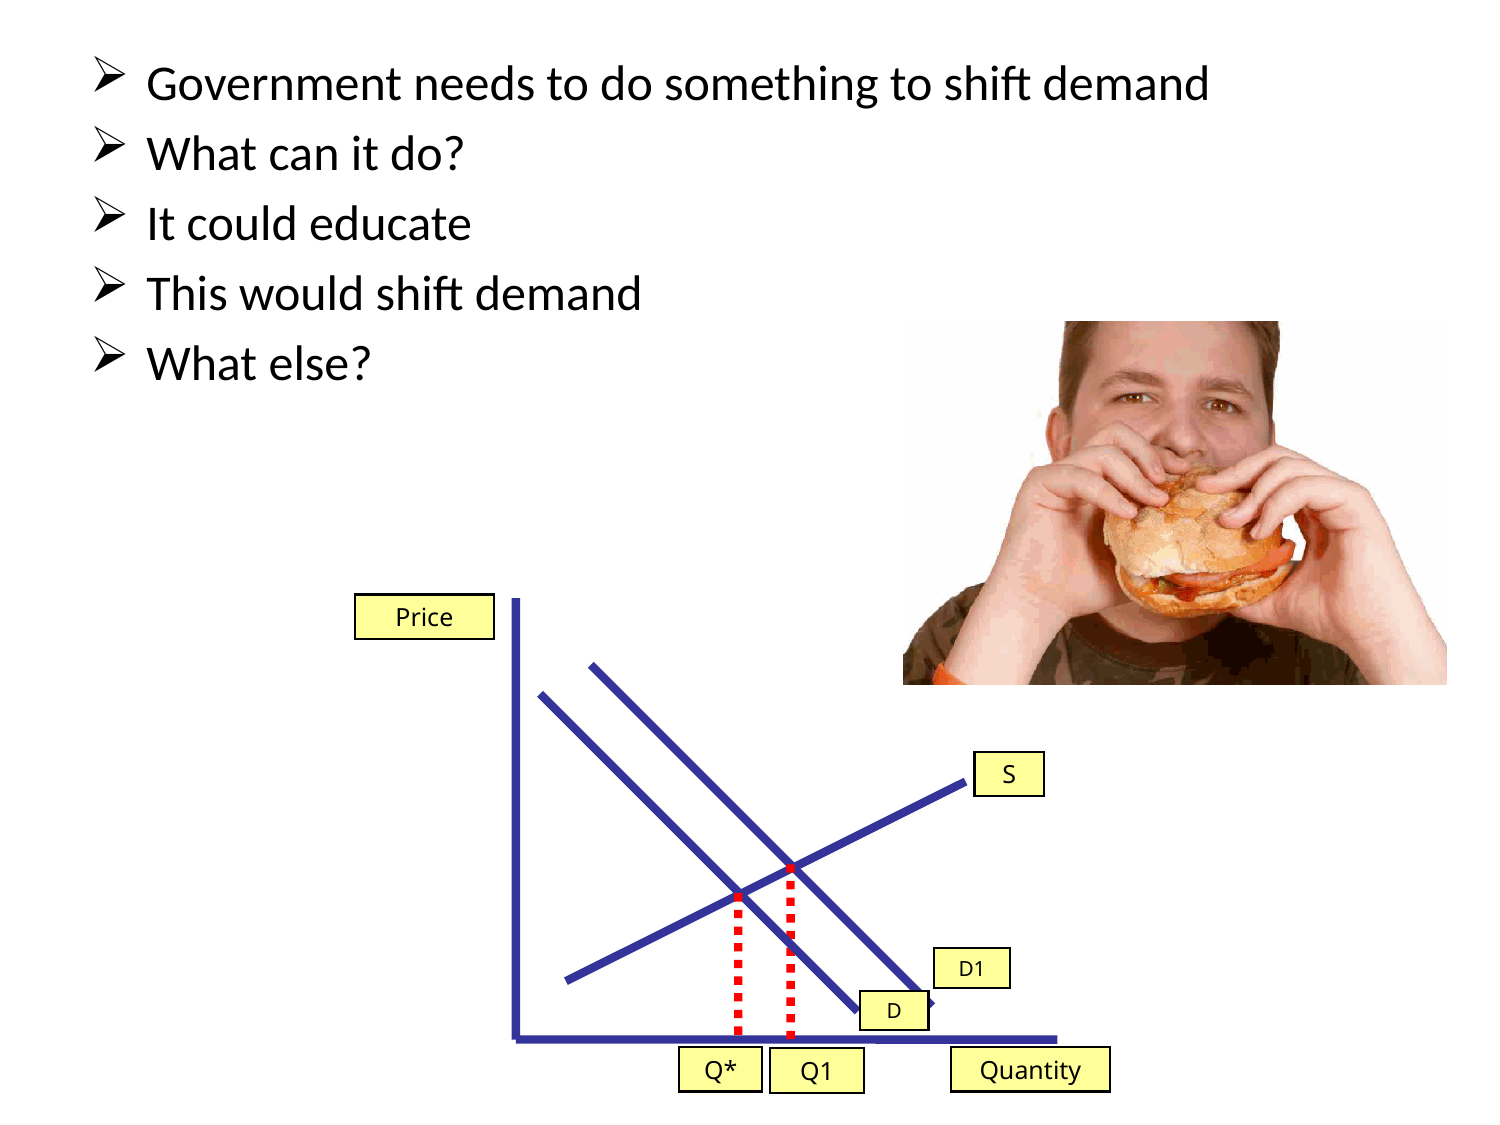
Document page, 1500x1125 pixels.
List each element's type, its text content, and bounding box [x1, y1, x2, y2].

text_box D1 [933, 947, 1011, 988]
text_box Q1 [770, 1047, 865, 1093]
text_box D [859, 990, 929, 1031]
text_box Price [354, 594, 495, 640]
text_box S [974, 751, 1044, 797]
text_box Q* [679, 1046, 763, 1092]
list Government needs to do something to shift demand What can it do? It could educate This would shift demand What else? [75, 42, 1425, 1005]
text_box Quantity [950, 1046, 1111, 1092]
picture [903, 321, 1448, 686]
